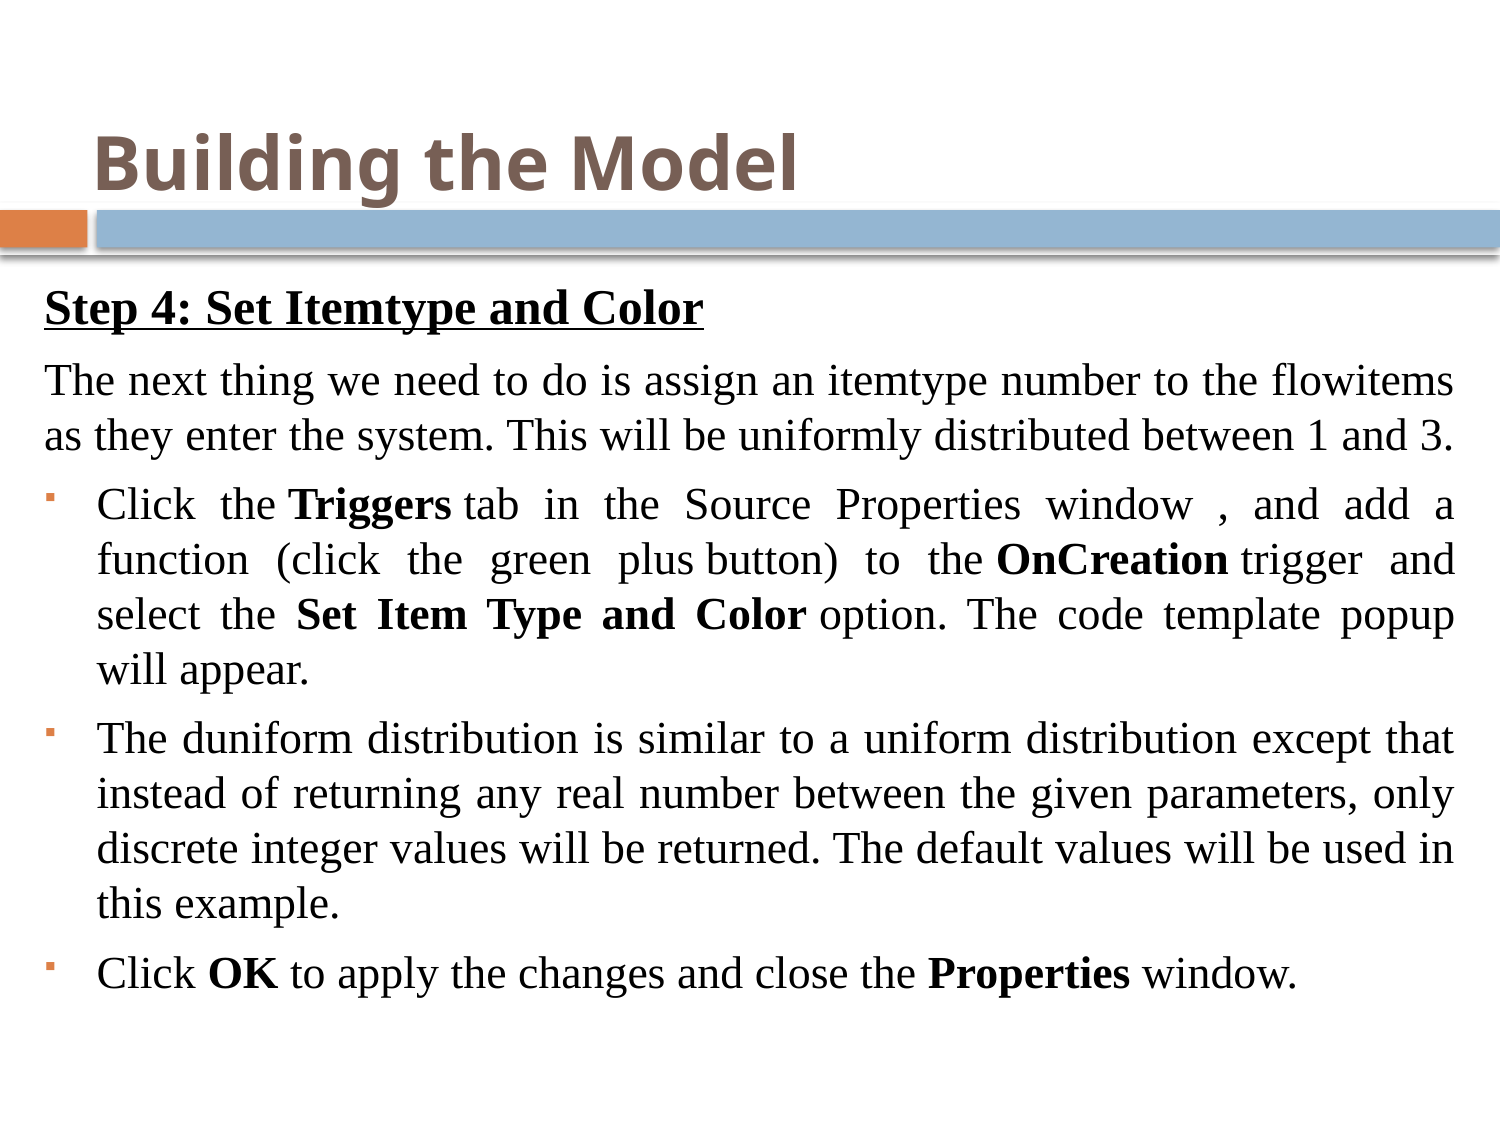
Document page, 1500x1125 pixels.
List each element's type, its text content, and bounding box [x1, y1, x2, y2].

list Step 4: Set Itemtype and Color The next thing we need to do is assign an itemtype number to the flowitems as they enter the system. This will be uniformly distributed between 1 and 3. Click the Triggers tab in the Source Properties window , and add a function (click the green plus button) to the OnCreation trigger and select the Set Item Type and Color option. The code template popup will appear. The duniform distribution is similar to a uniform distribution except that instead of returning any real number between the given parameters, only discrete integer values will be returned. The default values will be used in this example. Click OK to apply the changes and close the Properties window. [29, 267, 1471, 1012]
title Building the Model [76, 77, 1500, 244]
